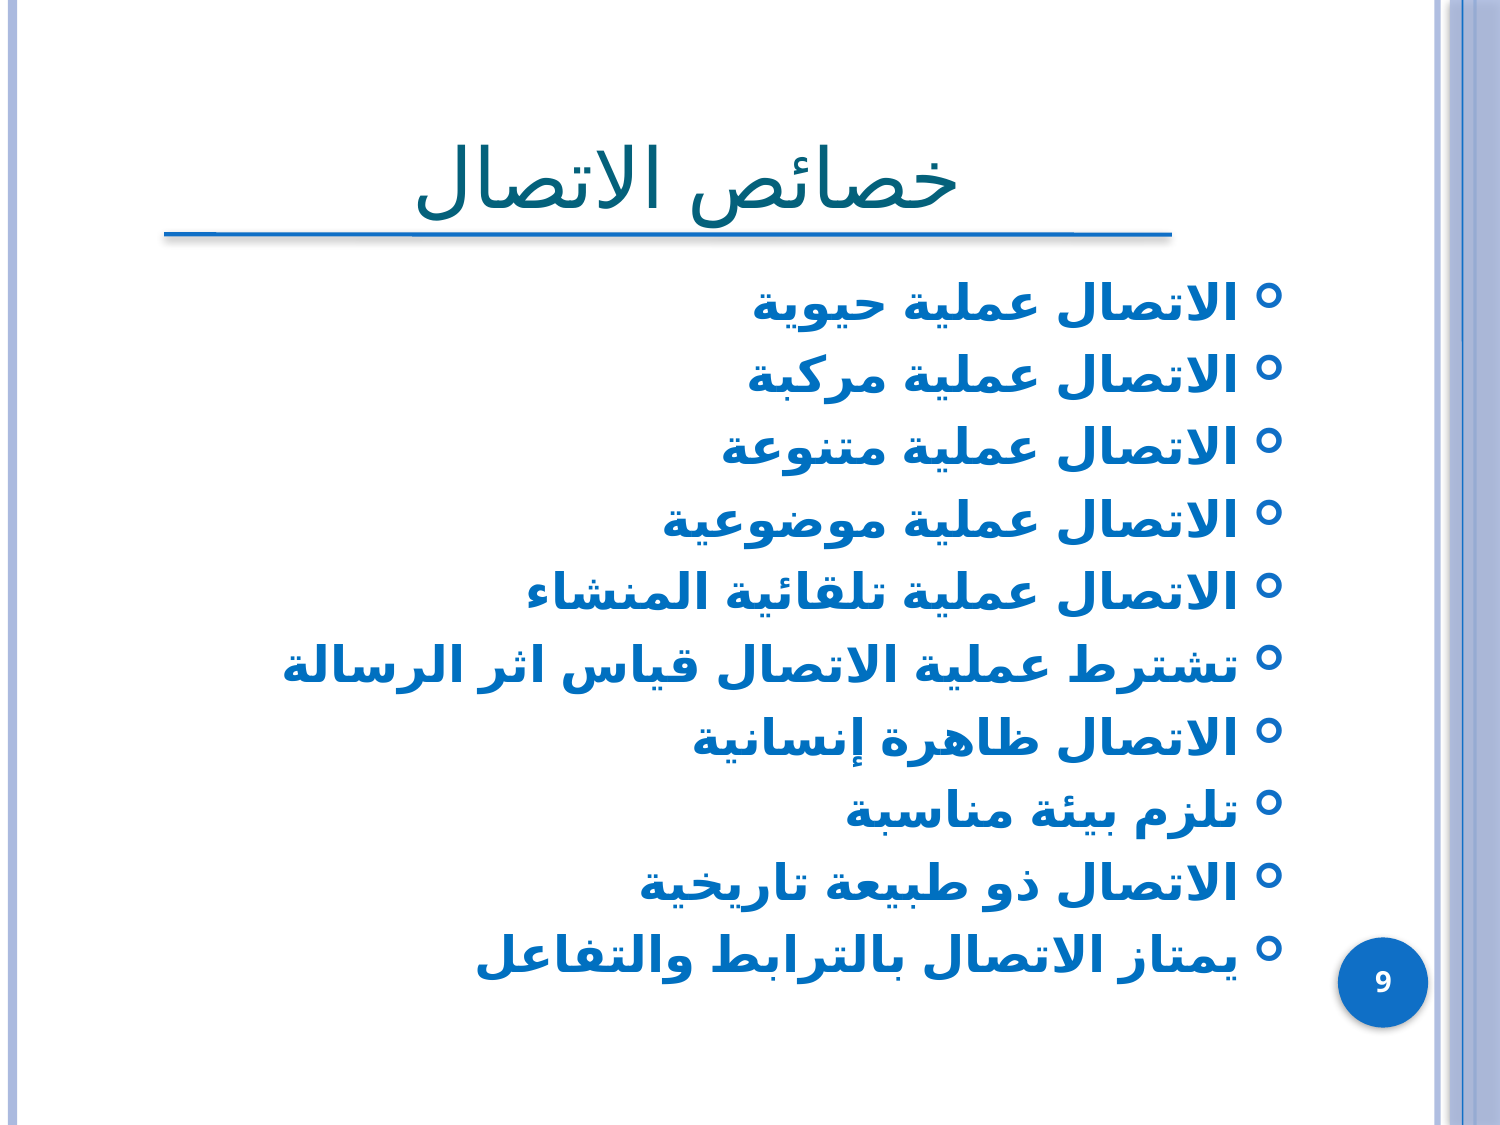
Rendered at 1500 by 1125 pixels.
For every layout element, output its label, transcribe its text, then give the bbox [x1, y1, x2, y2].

title خصائص الاتصال [75, 45, 1300, 233]
slide_number 9 [1333, 940, 1434, 1026]
list الاتصال عملية حيوية الاتصال عملية مركبة الاتصال عملية متنوعة الاتصال عملية موضوعية الاتصال عملية تلقائية المنشاء تشترط عملية الاتصال قياس اثر الرسالة الاتصال ظاهرة إنسانية تلزم بيئة مناسبة الاتصال ذو طبيعة تاريخية يمتاز الاتصال بالترابط والتفاعل [74, 262, 1301, 1063]
